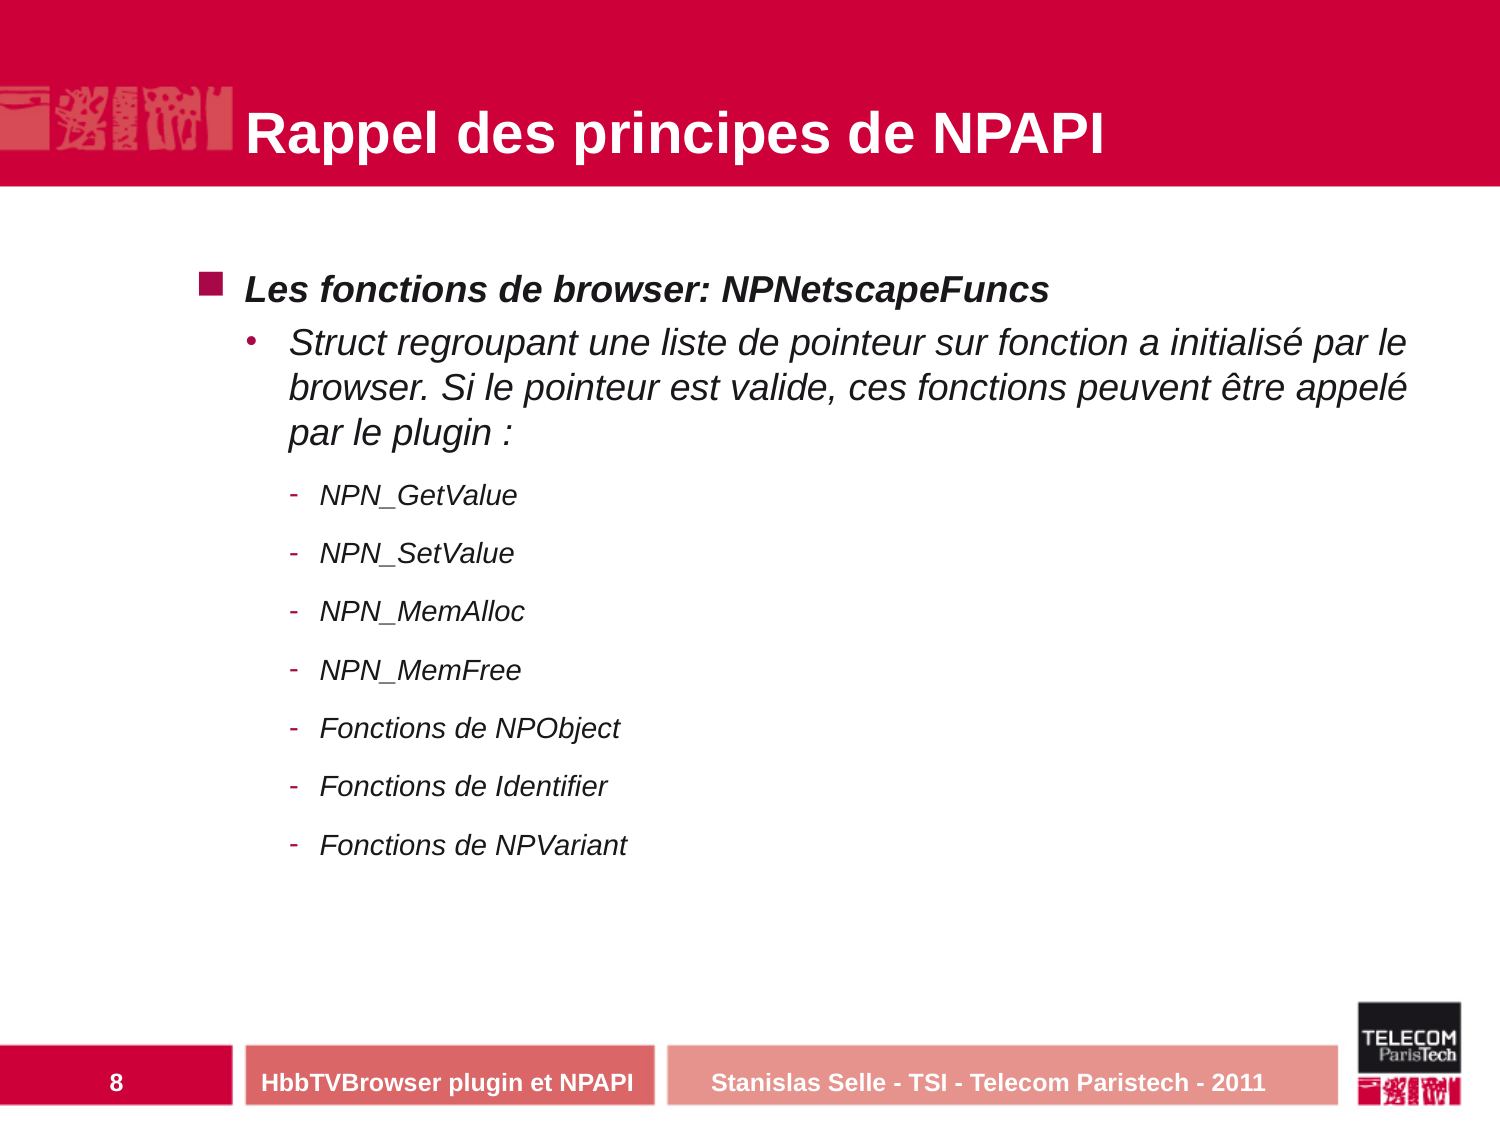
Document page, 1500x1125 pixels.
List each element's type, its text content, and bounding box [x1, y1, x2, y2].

footer HbbTVBrowser plugin et NPAPI Stanislas Selle - TSI - Telecom Paristech - 2011 [260, 1058, 1338, 1103]
title Rappel des principes de NPAPI [245, 23, 1459, 166]
list Les fonctions de browser: NPNetscapeFuncs Struct regroupant une liste de pointeur sur fonction a initialisé par le browser. Si le pointeur est valide, ces fonctions peuvent être appelé par le plugin : NPN_GetValue NPN_SetValue NPN_MemAlloc NPN_MemFree Fonctions de NPObject Fonctions de Identifier Fonctions de NPVariant [199, 265, 1459, 1004]
slide_number 8 [94, 1058, 234, 1107]
picture [0, 0, 1500, 1125]
